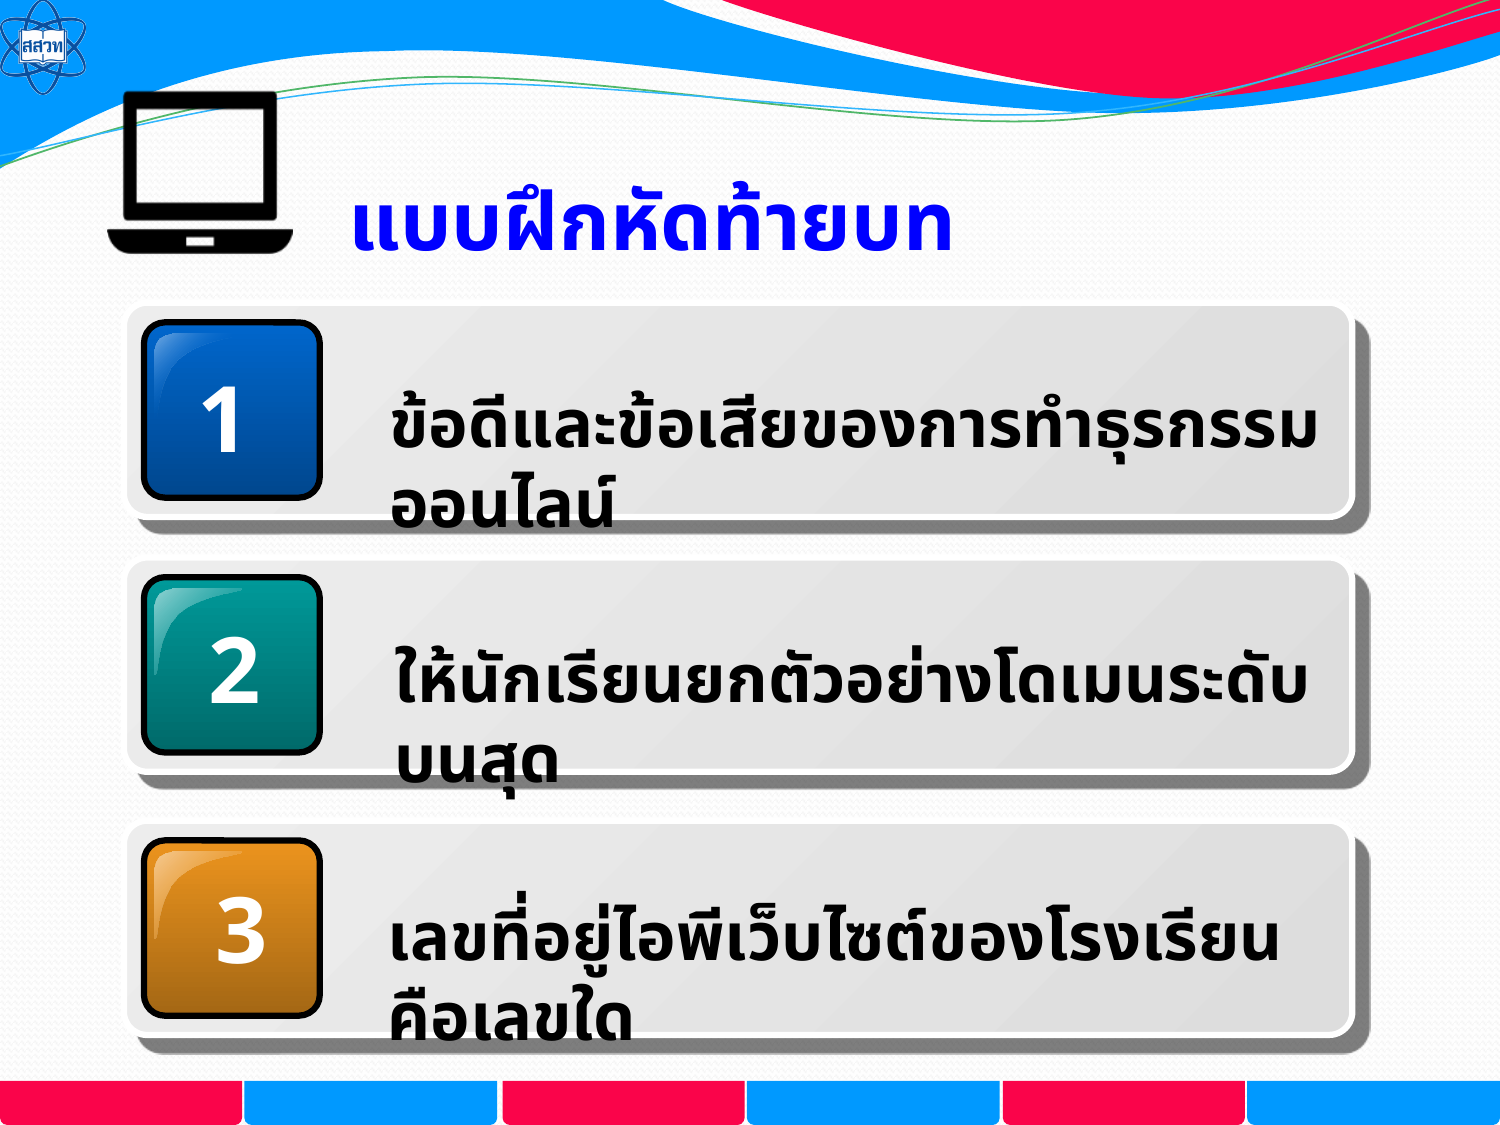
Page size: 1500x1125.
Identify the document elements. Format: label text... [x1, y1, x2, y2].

text_box [123, 302, 1353, 517]
text_box ข้อดีและข้อเสียของการทำธุรกรรมออนไลน์ [374, 373, 1344, 548]
picture [107, 49, 293, 296]
text_box [154, 588, 242, 675]
text_box 3 [200, 864, 283, 989]
text_box ให้นักเรียนยกตัวอย่างโดเมนระดับบนสุด [379, 628, 1349, 803]
text_box [154, 851, 242, 938]
text_box [123, 820, 1353, 1036]
text_box [143, 840, 320, 1016]
text_box [154, 333, 242, 420]
text_box 1 [182, 353, 265, 478]
text_box 2 [193, 604, 276, 730]
text_box [123, 557, 1353, 772]
picture [0, 0, 86, 95]
text_box เลขที่อยู่ไอพีเว็บไซต์ของโรงเรียนคือเลขใด [372, 886, 1342, 1062]
title แบบฝึกหัดท้ายบท [348, 138, 963, 268]
text_box [143, 322, 320, 498]
text_box [143, 577, 320, 753]
